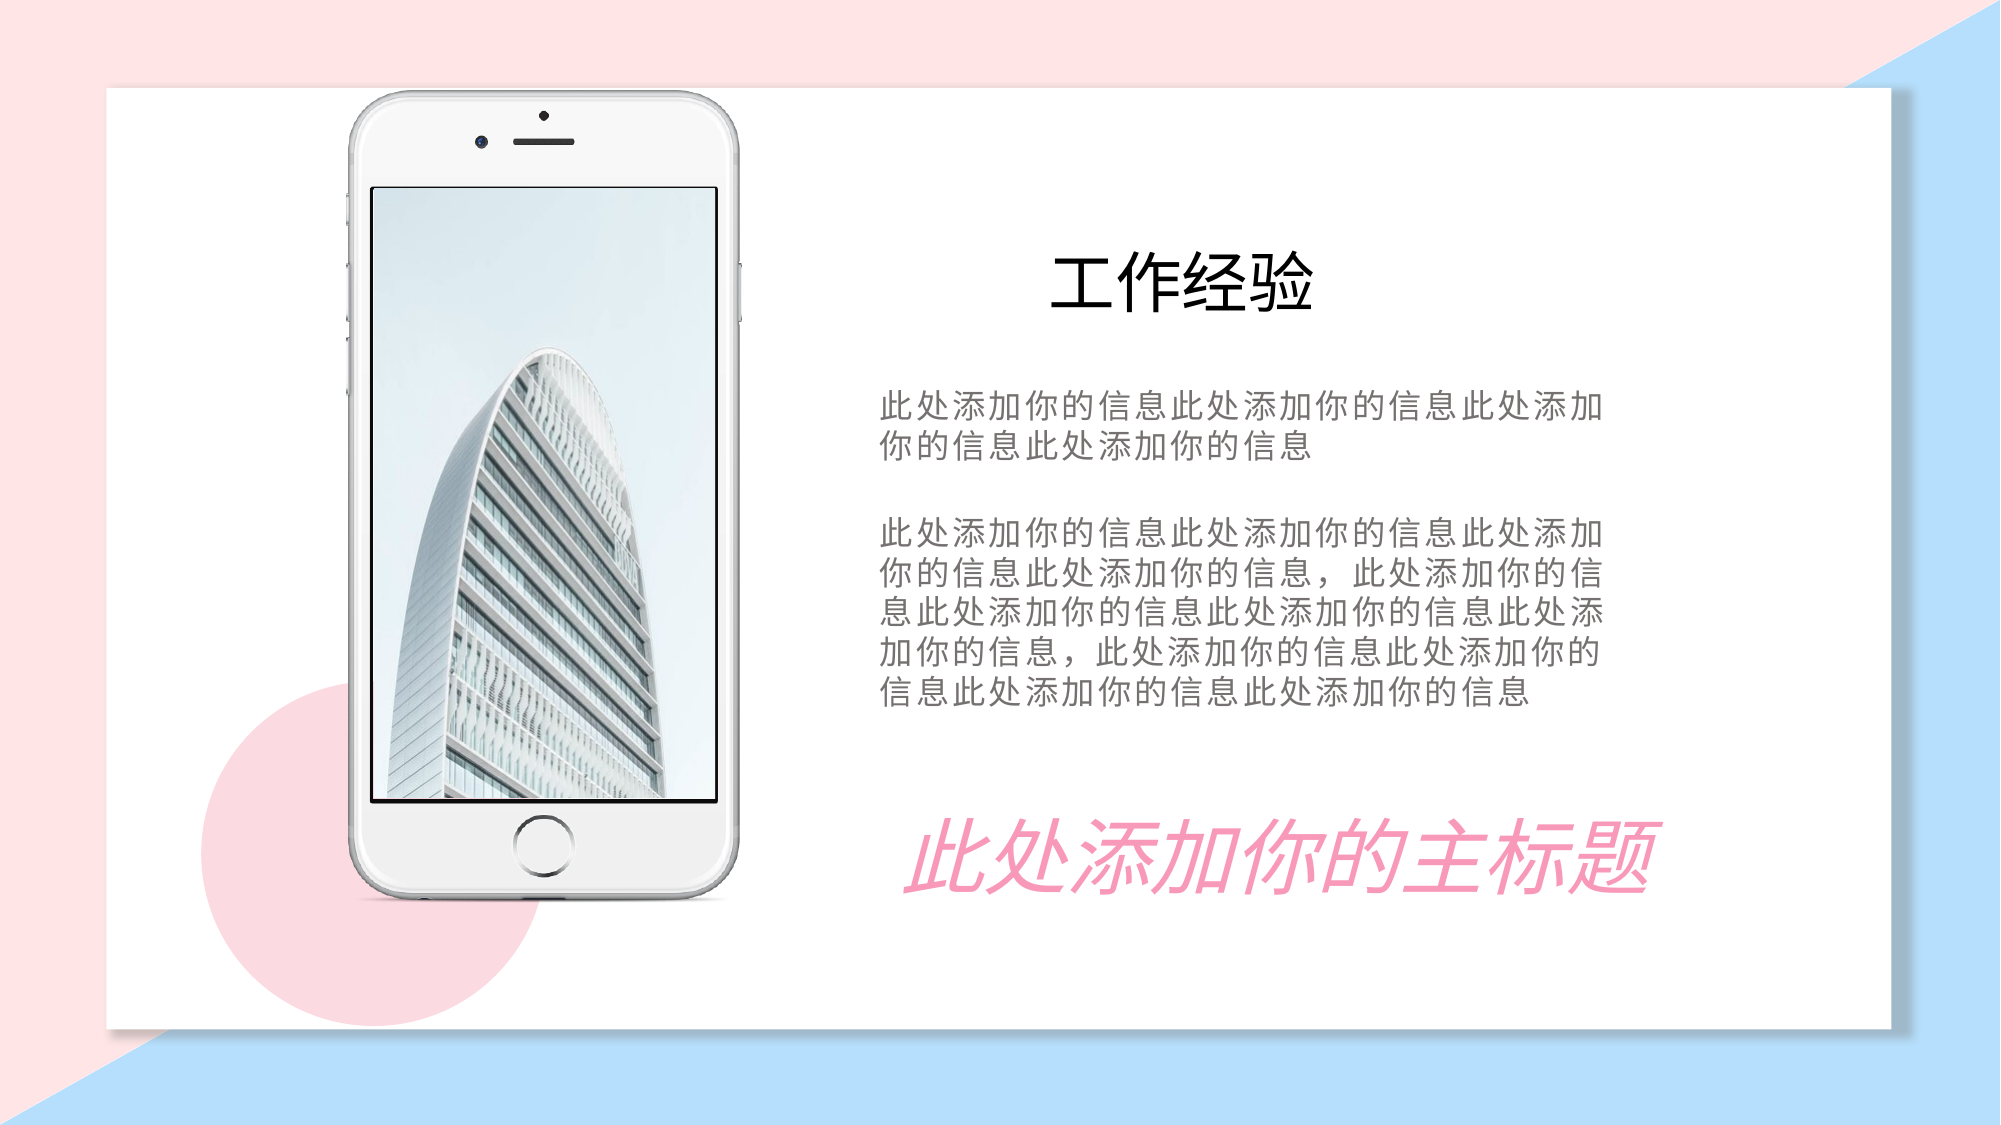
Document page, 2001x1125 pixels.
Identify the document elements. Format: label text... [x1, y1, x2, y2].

text_box 此处添加你的信息此处添加你的信息此处添加你的信息此处添加你的信息，此处添加你的信息此处添加你的信息此处添加你的信息此处添加你的信息，此处添加你的信息此处添加你的信息此处添加你的信息此处添加你的信息 [865, 504, 1643, 719]
text_box 此处添加你的信息此处添加你的信息此处添加你的信息此处添加你的信息 [865, 378, 1643, 473]
picture [345, 90, 742, 903]
text_box 工作经验 [914, 233, 1450, 328]
text_box [200, 682, 540, 1028]
text_box 此处添加你的主标题 [865, 798, 1685, 913]
